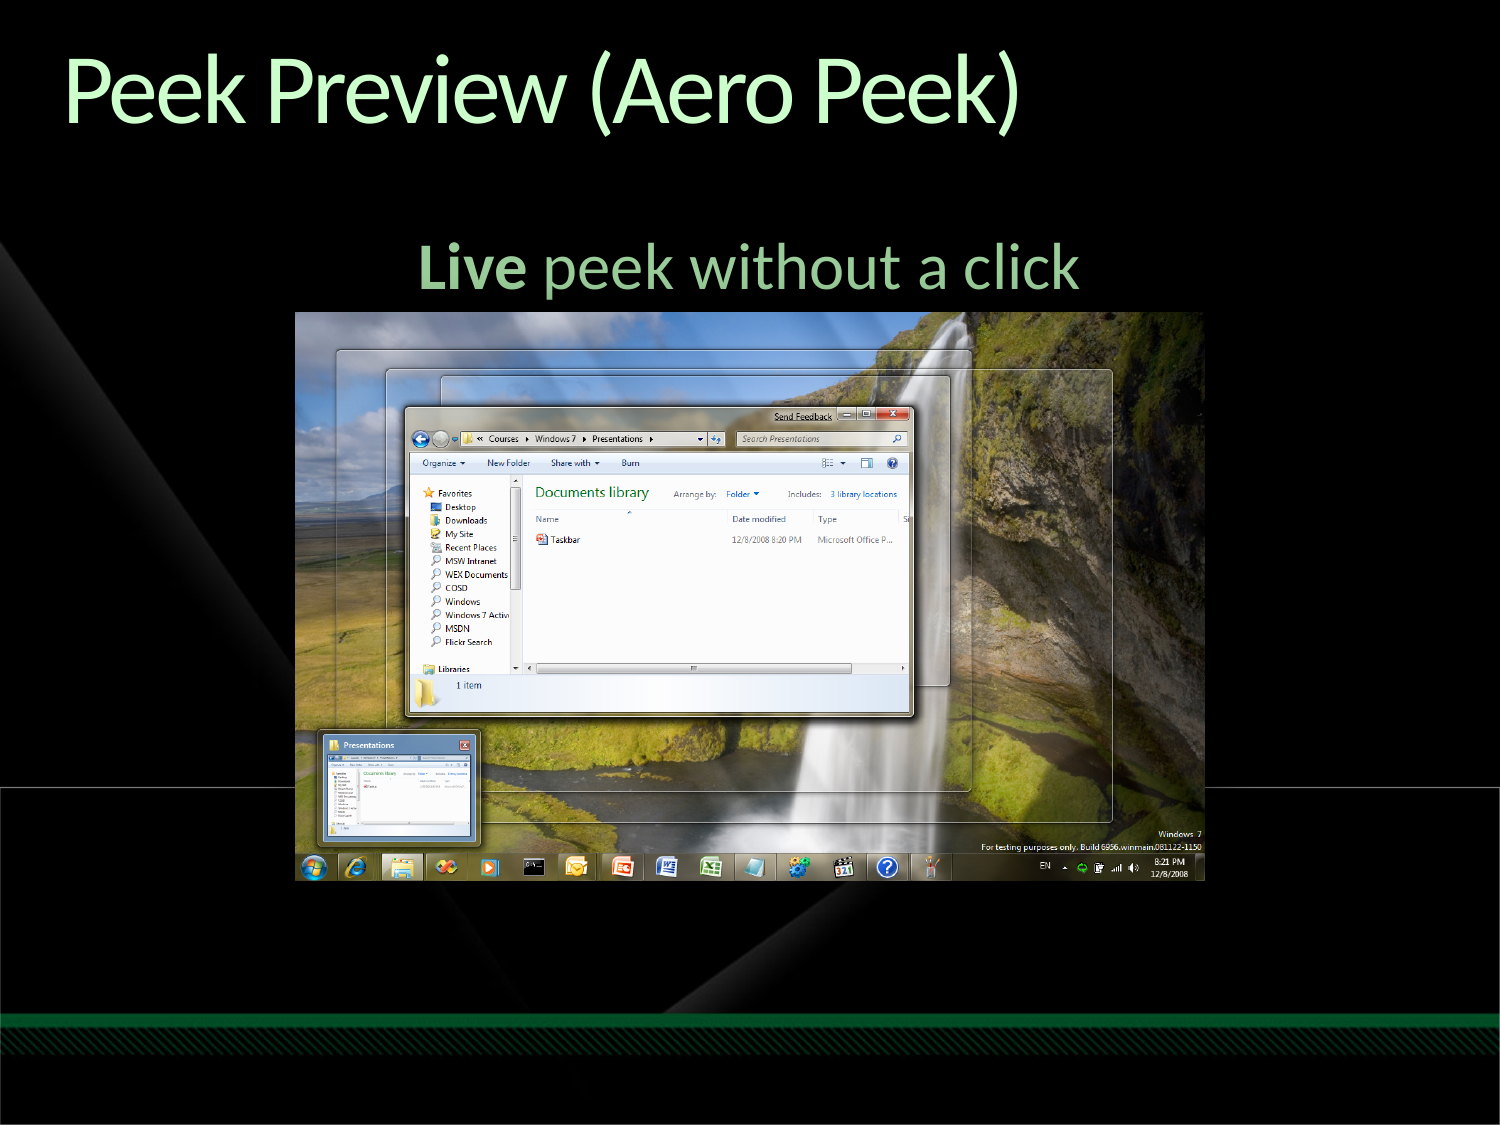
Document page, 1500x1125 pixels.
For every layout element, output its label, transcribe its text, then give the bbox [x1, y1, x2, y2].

title Peek Preview (Aero Peek) [62, 37, 1438, 147]
text_box [0, 787, 1500, 1125]
picture [0, 0, 1500, 881]
list Live peek without a click [62, 231, 1438, 320]
